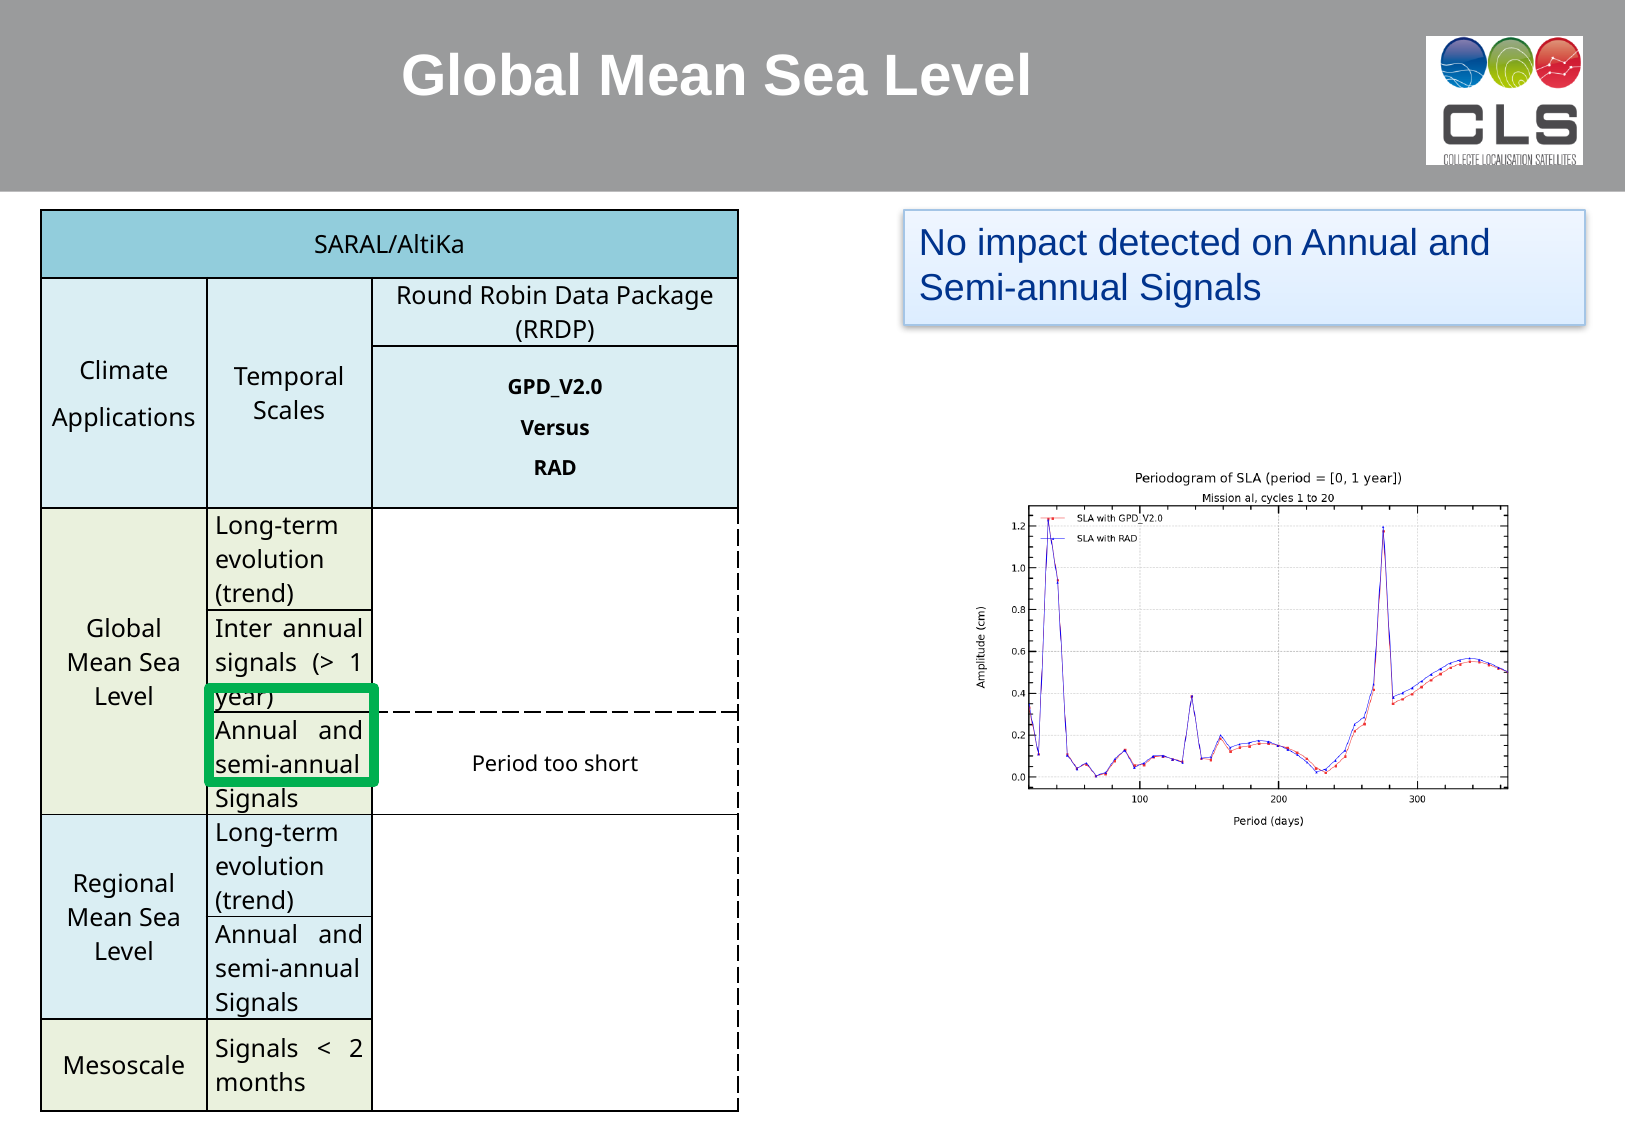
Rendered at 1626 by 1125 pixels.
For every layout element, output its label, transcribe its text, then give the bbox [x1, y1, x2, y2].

table_cell Regional Mean Sea Level [42, 815, 206, 1018]
table_cell Round Robin Data Package (RRDP) [373, 279, 737, 345]
table_cell Global Mean Sea Level [42, 509, 206, 814]
table_cell Signals < 2 months [208, 1020, 371, 1110]
table_cell [373, 509, 738, 712]
picture [1426, 36, 1583, 165]
picture [954, 456, 1528, 838]
table_header SARAL/AltiKa [42, 211, 737, 277]
text_box [207, 686, 376, 784]
table_cell Period too short [373, 712, 738, 814]
table_cell Mesoscale [42, 1020, 206, 1110]
table_cell Long-term evolution (trend) [208, 815, 371, 916]
table_cell Inter annual signals (> 1 year) [208, 611, 371, 686]
table_cell Annual and semi-annual Signals [208, 784, 371, 814]
table_cell [373, 815, 738, 1110]
text_box Global Mean Sea Level [386, 40, 1162, 119]
text_box No impact detected on Annual and Semi-annual Signals [903, 209, 1586, 326]
table_cell Annual and semi-annual Signals [208, 917, 371, 1018]
table_cell GPD_V2.0 Versus RAD [373, 347, 737, 507]
table_cell Long-term evolution (trend) [208, 509, 371, 609]
table_cell Climate Applications [42, 279, 206, 507]
table_cell Temporal Scales [208, 279, 371, 507]
